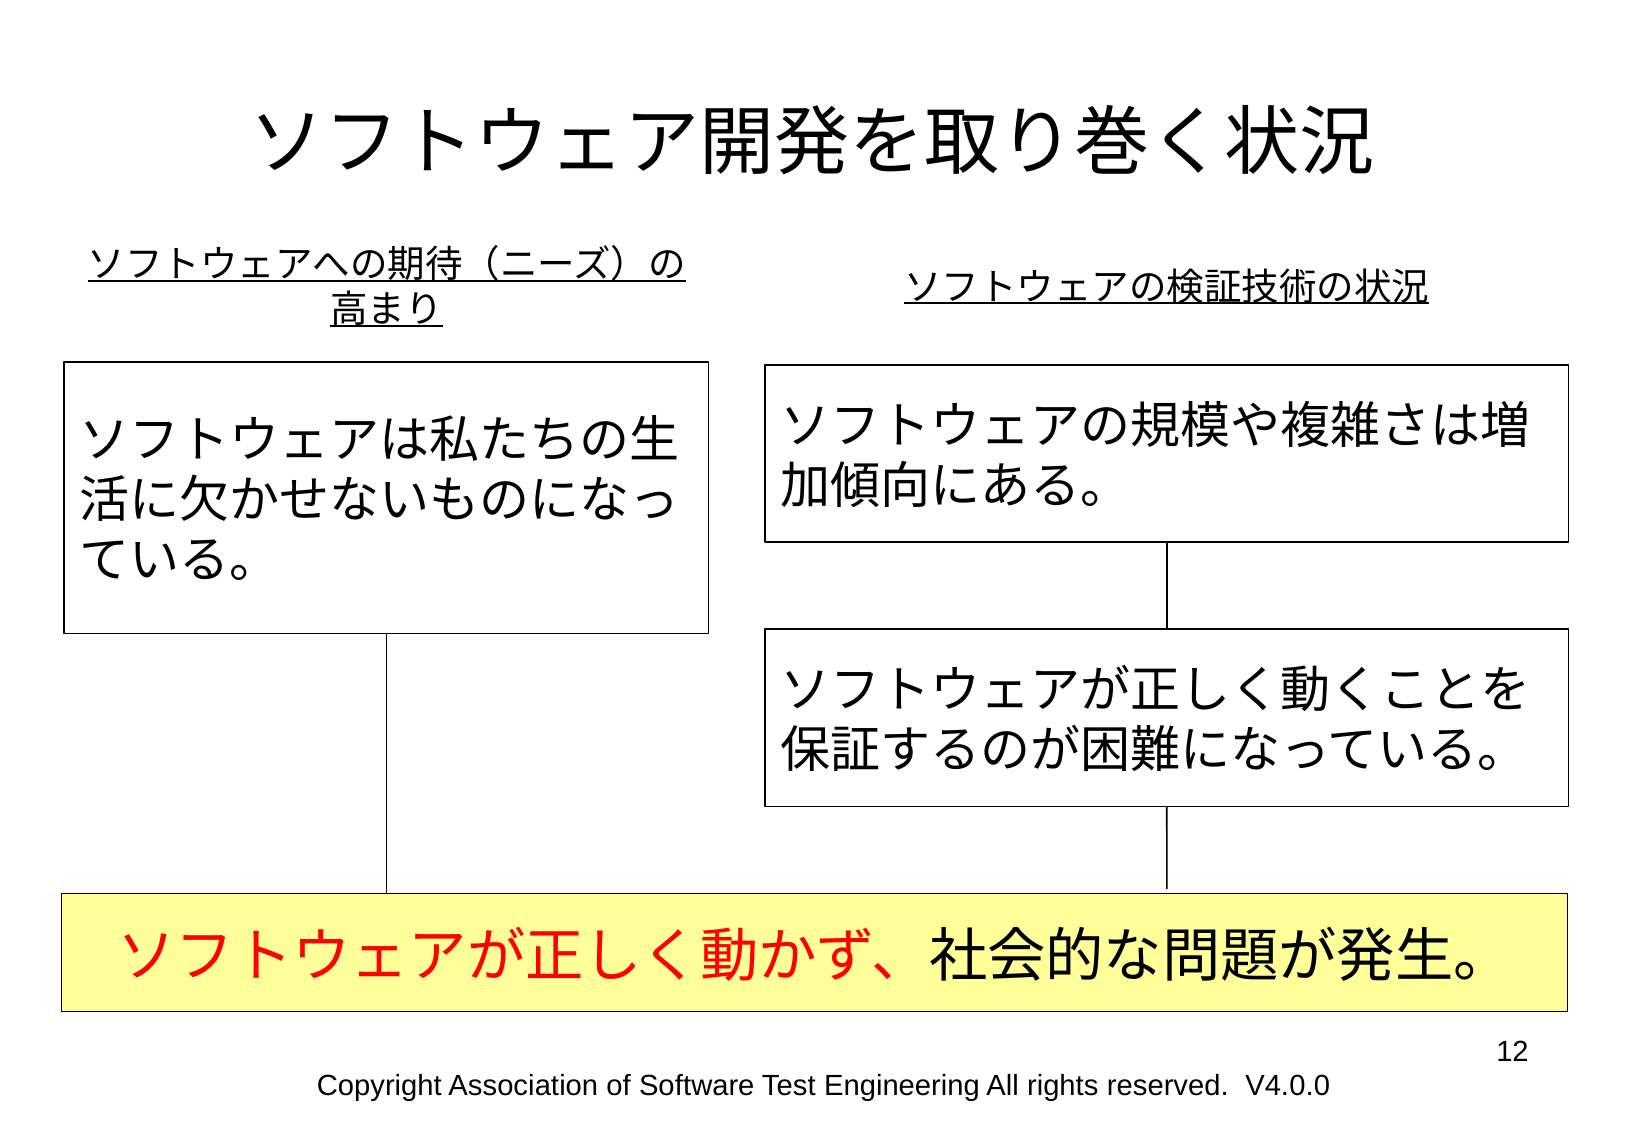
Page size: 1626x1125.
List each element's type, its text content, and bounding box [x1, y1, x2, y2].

footer Copyright Association of Software Test Engineering All rights reserved. V4.0.0 [233, 1058, 1415, 1103]
title ソフトウェア開発を取り巻く状況 [81, 45, 1544, 233]
slide_number ‹#› [1164, 1024, 1544, 1103]
text_box ソフトウェアの規模や複雑さは増加傾向にある。 [765, 364, 1569, 543]
text_box ソフトウェアへの期待（ニーズ）の高まり [61, 232, 712, 338]
text_box ソフトウェアが正しく動くことを 保証するのが困難になっている。 [765, 629, 1569, 807]
text_box ソフトウェアは私たちの生活に欠かせないものになっている。 [64, 362, 709, 634]
text_box ソフトウェアの検証技術の状況 [765, 255, 1569, 316]
text_box ソフトウェアが正しく動かず、社会的な問題が発生。 [61, 893, 1568, 1012]
